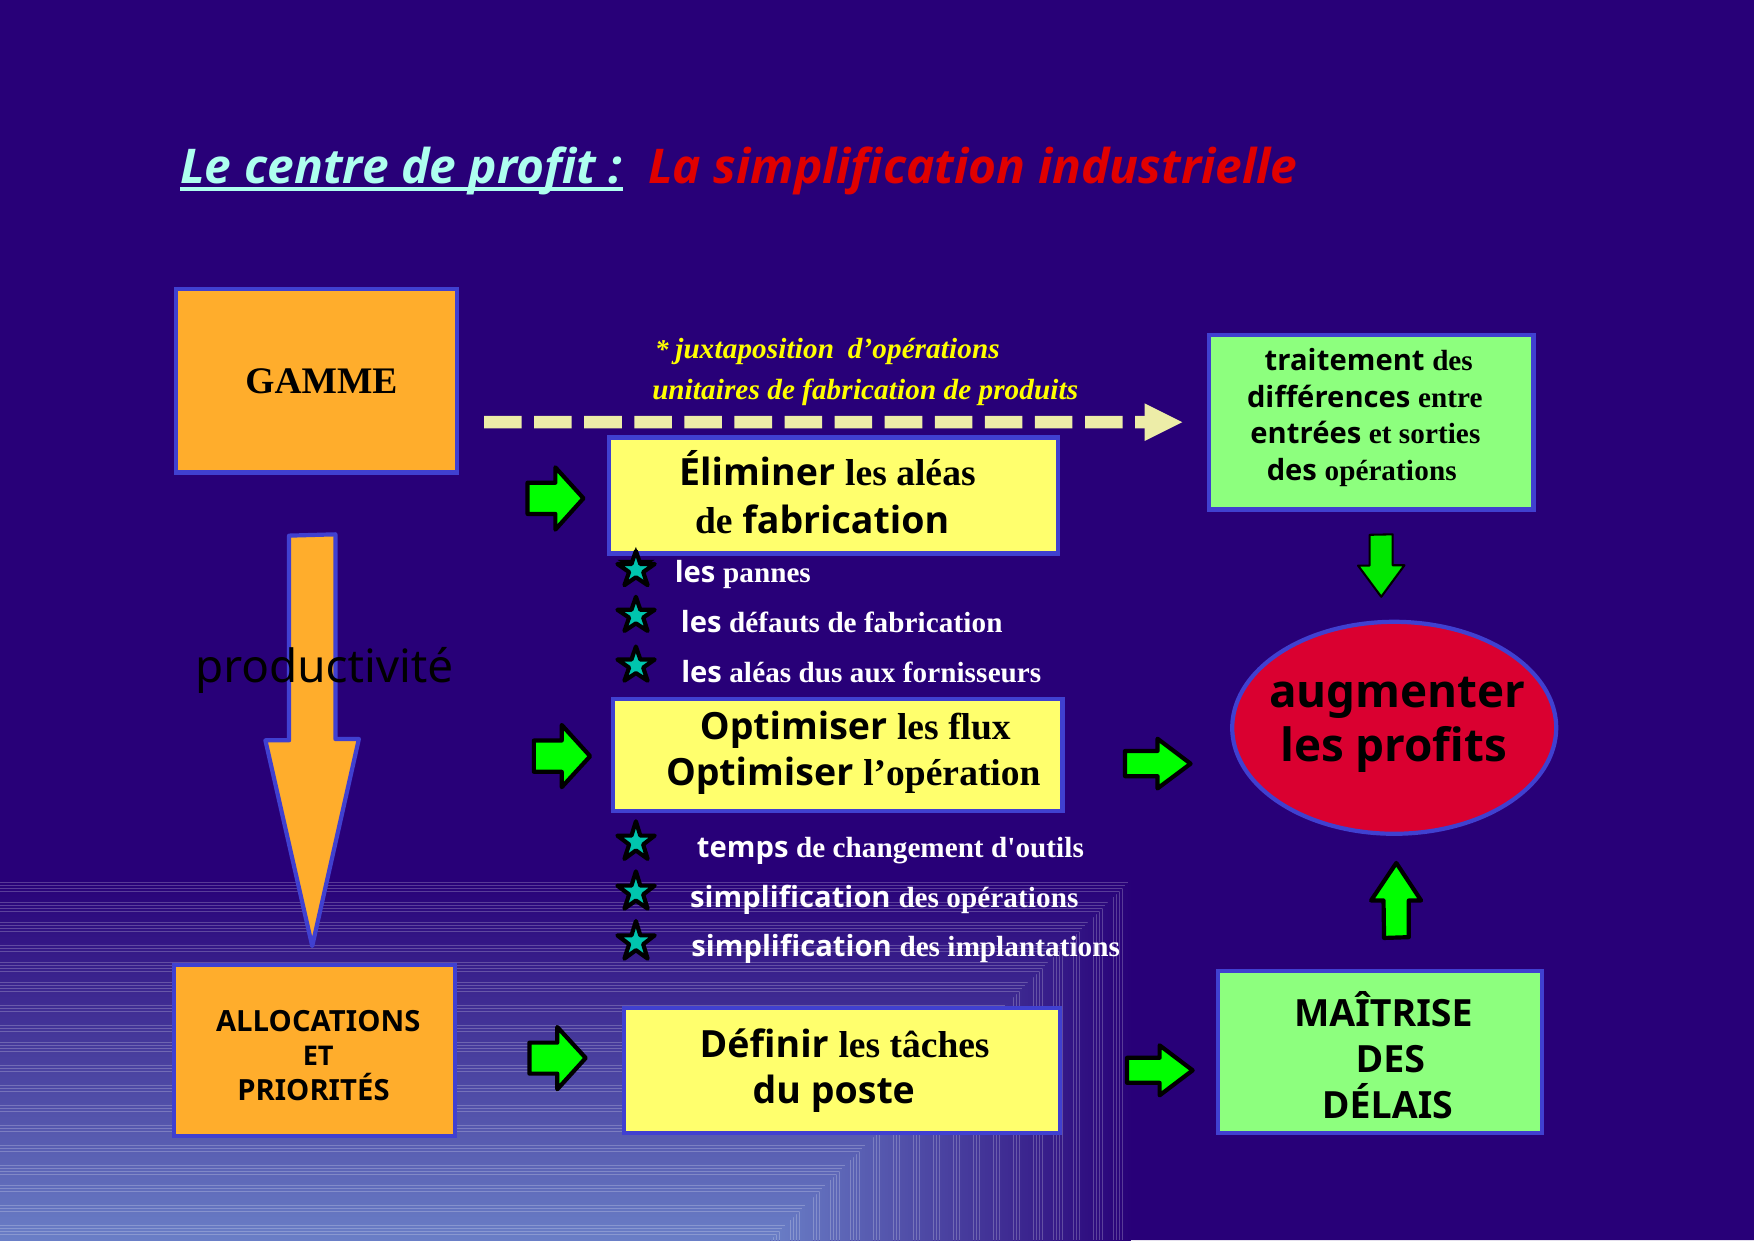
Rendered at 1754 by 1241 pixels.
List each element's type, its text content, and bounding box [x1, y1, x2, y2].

text_box productivité [195, 637, 454, 692]
text_box [1371, 862, 1422, 938]
text_box Éliminer les aléas [679, 448, 986, 494]
text_box [1358, 534, 1405, 597]
text_box * juxtaposition d’opérations [655, 329, 1001, 365]
text_box [175, 352, 434, 418]
text_box [175, 288, 458, 352]
text_box Optimiser l’opération [666, 747, 1041, 793]
text_box [175, 995, 463, 1126]
text_box Optimiser les flux [699, 702, 1012, 747]
text_box [617, 550, 635, 563]
text_box simplification des opérations [690, 877, 1079, 913]
text_box [617, 921, 655, 959]
text_box les profits [1280, 716, 1508, 771]
text_box [609, 437, 634, 554]
text_box [175, 418, 458, 473]
text_box les aléas dus aux fornisseurs [681, 653, 1043, 689]
text_box [1233, 983, 1549, 1148]
text_box différences entre [1274, 378, 1483, 414]
text_box simplification des implantations [691, 927, 1121, 963]
text_box Le centre de profit : La simplification industrielle [180, 140, 1603, 195]
text_box [658, 646, 1053, 696]
text_box [289, 534, 336, 581]
text_box [527, 467, 584, 530]
text_box [638, 550, 657, 554]
text_box [673, 821, 966, 870]
text_box [195, 581, 468, 657]
text_box [533, 724, 591, 788]
text_box [1265, 792, 1524, 834]
text_box entrées et sorties [1250, 414, 1481, 450]
text_box du poste [752, 1066, 916, 1112]
text_box [1275, 621, 1514, 656]
text_box de fabrication [695, 496, 950, 542]
text_box [896, 437, 1058, 554]
text_box [657, 596, 1042, 652]
text_box unitaires de fabrication de produits [644, 370, 1080, 406]
text_box [1221, 334, 1511, 510]
text_box [623, 696, 1076, 812]
text_box [529, 1027, 586, 1090]
text_box Définir les tâches [699, 1020, 991, 1066]
text_box DES [1355, 1034, 1426, 1080]
text_box MAÎTRISE [1294, 989, 1473, 1035]
text_box [1528, 668, 1557, 788]
text_box les pannes [674, 553, 812, 589]
text_box [657, 550, 896, 596]
text_box DÉLAIS [1321, 1080, 1454, 1126]
text_box [265, 692, 359, 947]
text_box [613, 698, 623, 811]
text_box [617, 646, 655, 681]
text_box [434, 325, 1274, 422]
text_box [617, 550, 655, 586]
text_box [173, 964, 456, 1137]
text_box [1125, 738, 1191, 789]
text_box [1165, 415, 1183, 429]
text_box [673, 920, 1103, 977]
text_box PRIORITÉS [237, 1071, 390, 1107]
text_box [617, 871, 655, 909]
text_box ET [302, 1038, 334, 1071]
text_box [623, 1124, 1061, 1134]
text_box des opérations [1266, 451, 1458, 487]
text_box ALLOCATIONS [215, 1002, 421, 1038]
text_box [1217, 971, 1543, 1134]
text_box traitement des [1274, 341, 1474, 377]
text_box [1232, 674, 1254, 781]
text_box [1127, 1045, 1193, 1096]
text_box [1511, 334, 1534, 510]
text_box [673, 870, 1088, 920]
text_box temps de changement d'outils [696, 827, 1085, 863]
text_box les défauts de fabrication [680, 603, 1004, 639]
text_box [1254, 656, 1528, 792]
text_box [636, 550, 655, 563]
text_box [617, 821, 655, 859]
text_box [623, 1008, 1061, 1124]
text_box [617, 596, 655, 631]
text_box GAMME [235, 356, 398, 401]
text_box [611, 434, 1051, 550]
text_box augmenter [1269, 661, 1526, 717]
text_box [1209, 422, 1221, 510]
